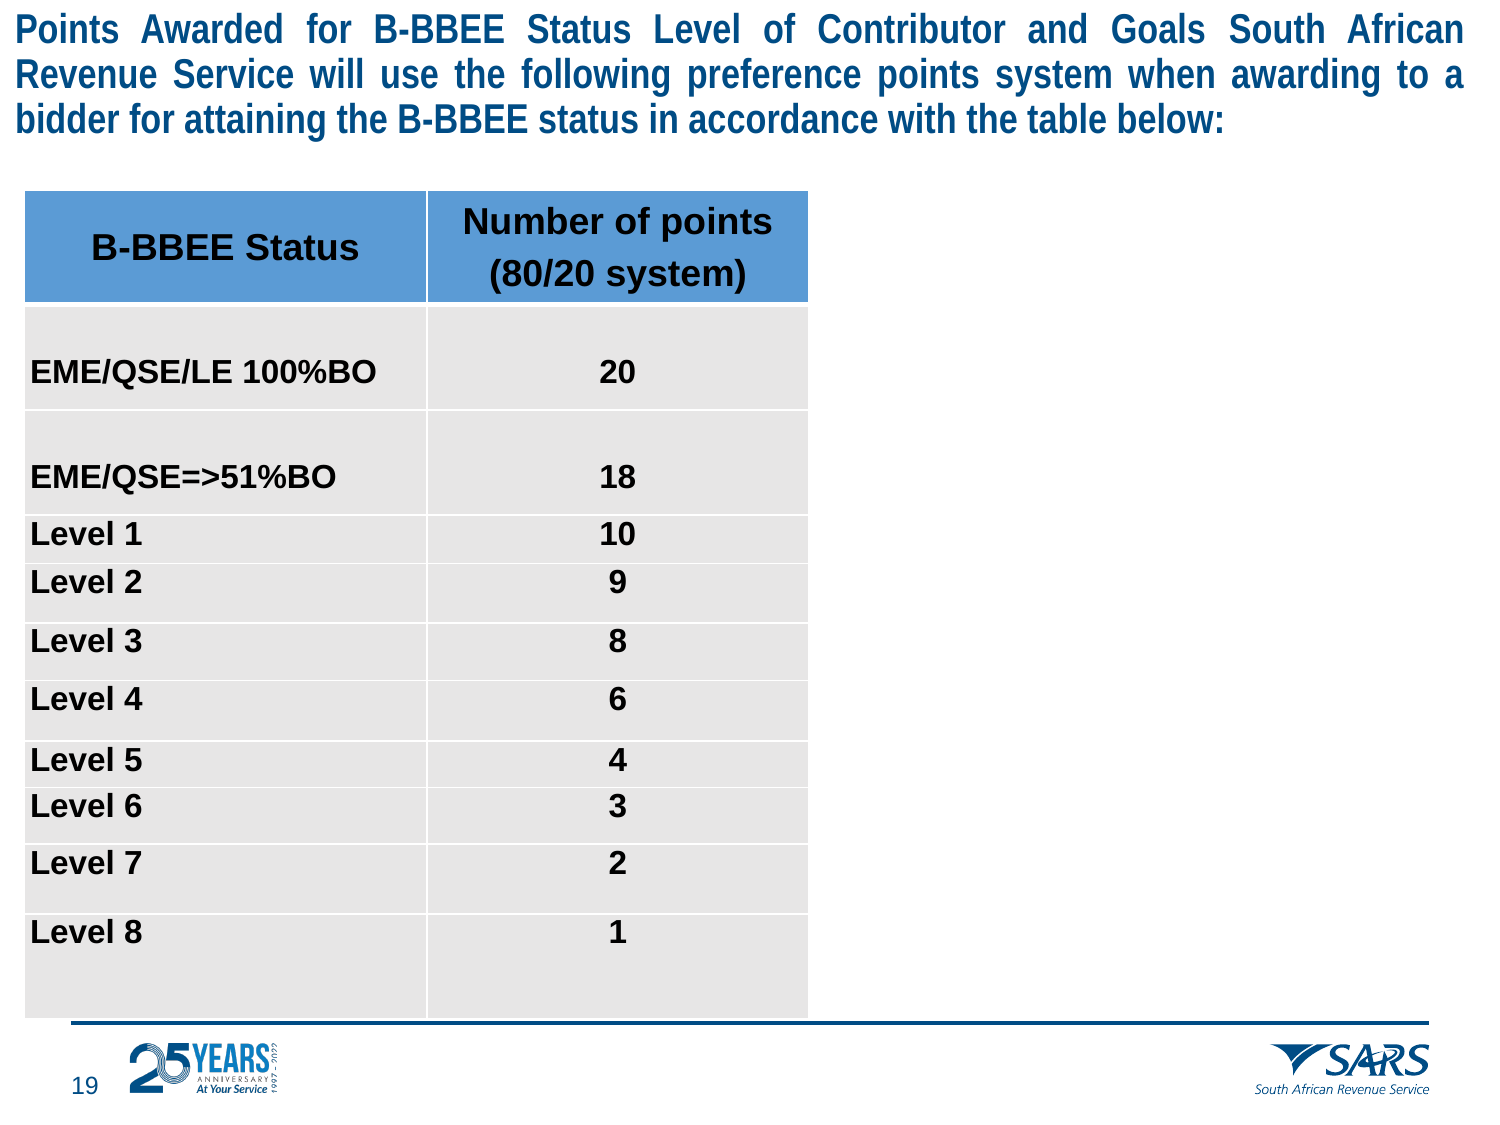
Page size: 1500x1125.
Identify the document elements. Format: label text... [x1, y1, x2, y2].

table_cell Level 6 [25, 788, 426, 843]
table_cell 4 [428, 742, 808, 787]
table_cell EME/QSE/LE 100%BO [25, 307, 426, 409]
table_cell Level 1 [25, 516, 426, 563]
table_header Number of points (80/20 system) [428, 191, 808, 302]
table_cell 10 [428, 516, 808, 563]
table_cell Level 4 [25, 681, 426, 740]
table_cell 3 [428, 788, 808, 843]
table_cell 1 [428, 915, 808, 1018]
table_cell Level 3 [25, 624, 426, 680]
title Points Awarded for B-BBEE Status Level of Contributor and Goals South African Revenue Service will use the following preference points system when awarding to a bidder for attaining the B-BBEE status in accordance with the table below: [0, 0, 1480, 88]
table_header B-BBEE Status [25, 191, 426, 302]
table_cell 6 [428, 681, 808, 740]
table_cell Level 5 [25, 742, 426, 787]
table_cell 18 [428, 411, 808, 514]
table_cell 9 [428, 564, 808, 622]
table_cell 8 [428, 624, 808, 680]
table_cell EME/QSE=>51%BO [25, 411, 426, 514]
table_cell Level 2 [25, 564, 426, 622]
table_cell 2 [428, 845, 808, 913]
table_cell Level 8 [25, 915, 426, 1018]
table_cell 20 [428, 307, 808, 409]
table_cell Level 7 [25, 845, 426, 913]
slide_number 18 [56, 1054, 394, 1115]
